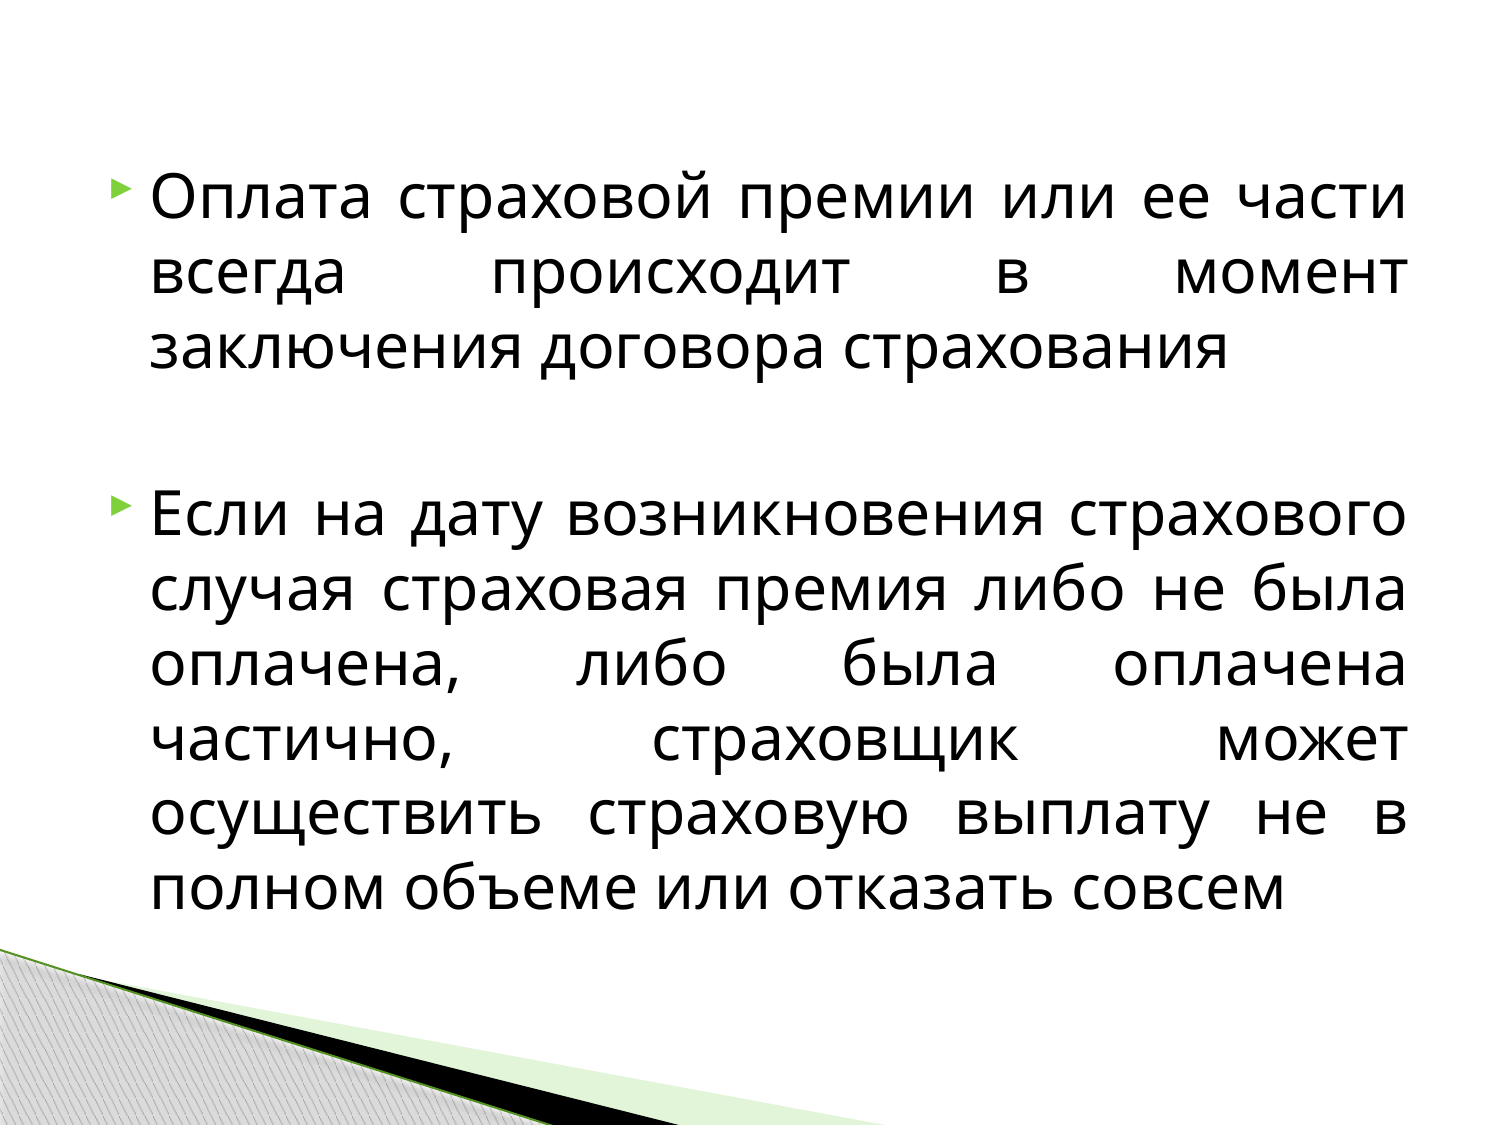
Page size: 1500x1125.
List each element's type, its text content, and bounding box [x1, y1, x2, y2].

list Оплата страховой премии или ее части всегда происходит в момент заключения договора страхования Если на дату возникновения страхового случая страховая премия либо не была оплачена, либо была оплачена частично, страховщик может осуществить страховую выплату не в полном объеме или отказать совсем [75, 149, 1425, 986]
